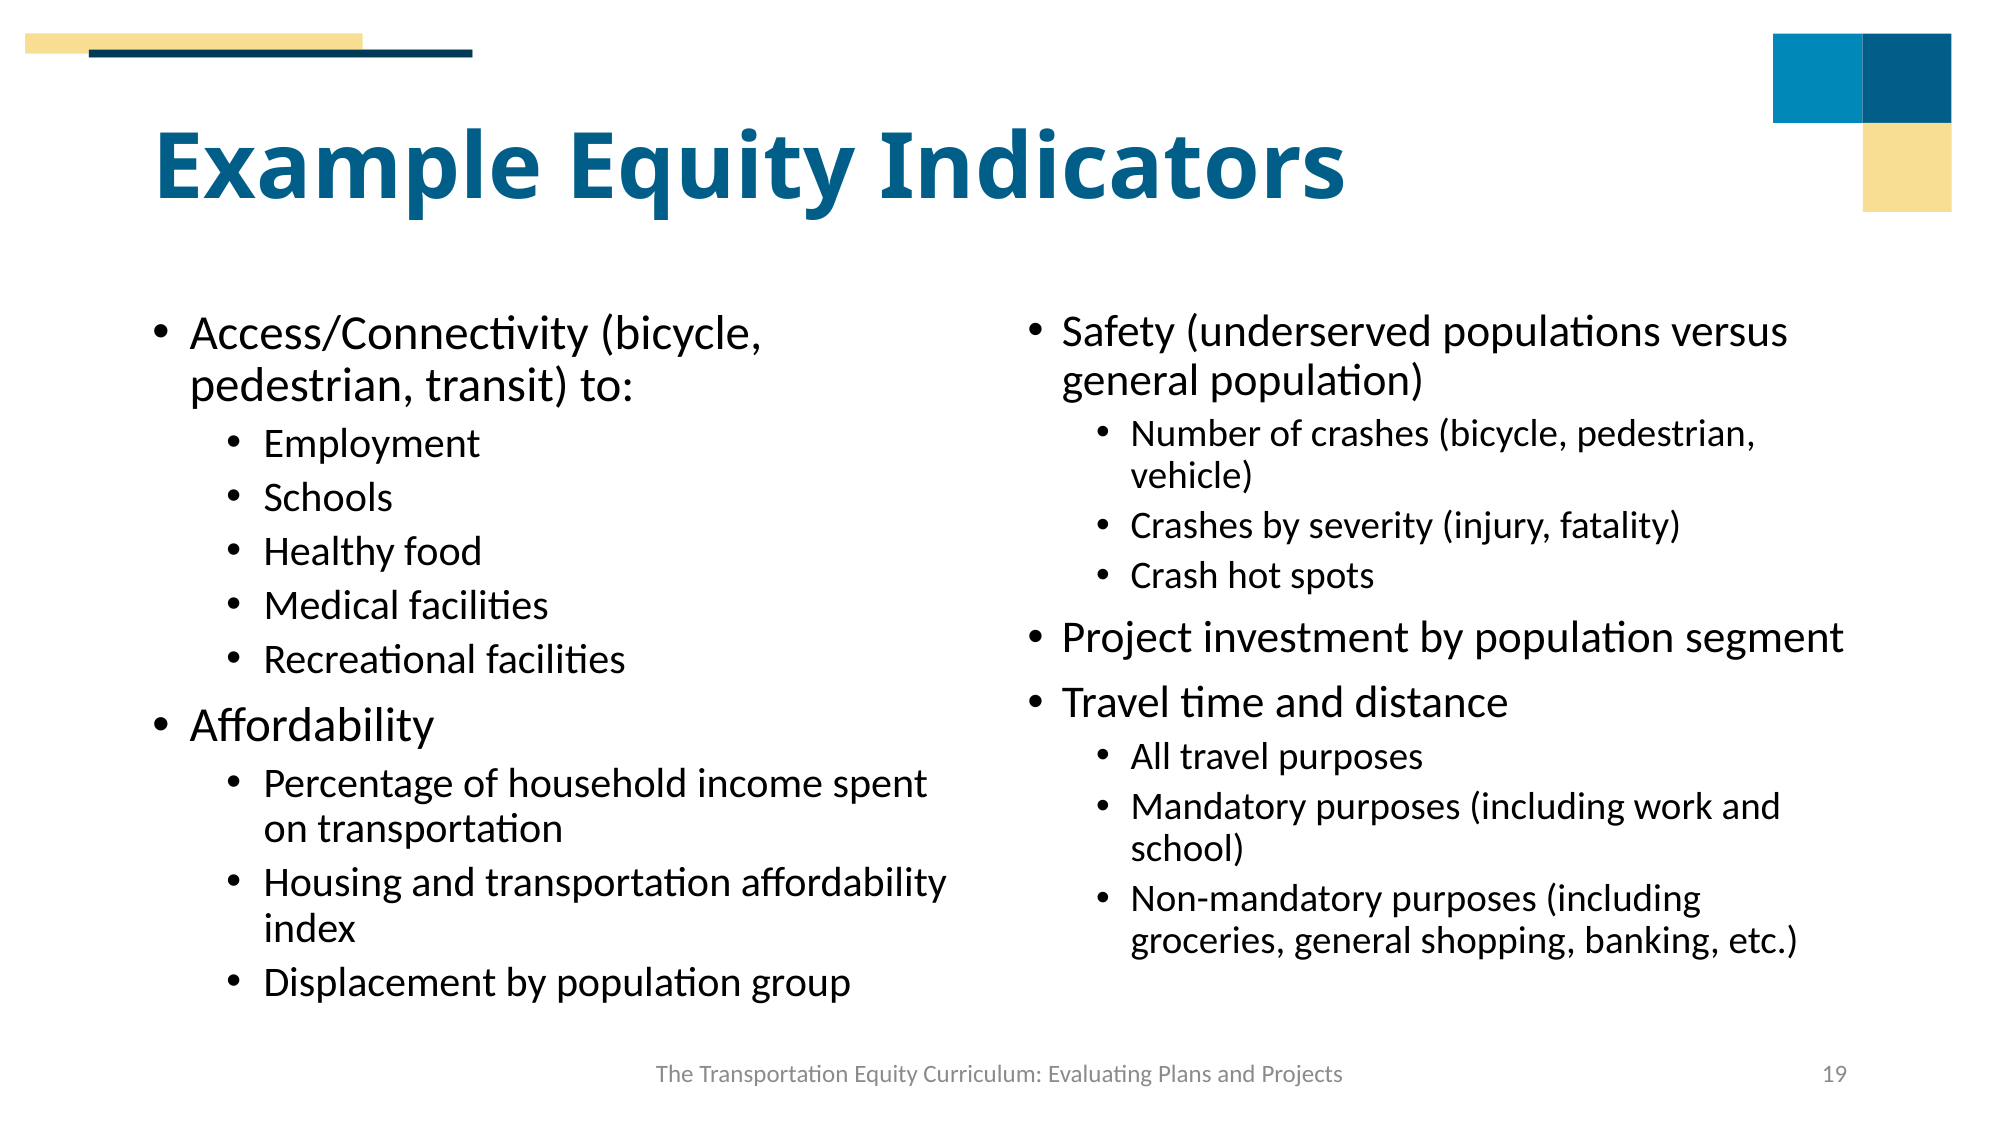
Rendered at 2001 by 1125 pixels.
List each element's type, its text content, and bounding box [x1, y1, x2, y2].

title Example Equity Indicators [137, 59, 1863, 278]
footer The Transportation Equity Curriculum: Evaluating Plans and Projects [638, 1042, 1362, 1103]
list Safety (underserved populations versus general population) Number of crashes (bicycle, pedestrian, vehicle) Crashes by severity (injury, fatality) Crash hot spots Project investment by population segment Travel time and distance All travel purposes Mandatory purposes (including work and school) Non-mandatory purposes (including groceries, general shopping, banking, etc.) [1012, 299, 1863, 1014]
list Access/Connectivity (bicycle, pedestrian, transit) to: Employment Schools Healthy food Medical facilities Recreational facilities Affordability Percentage of household income spent on transportation Housing and transportation affordability index Displacement by population group [137, 299, 988, 1014]
slide_number 19 [1412, 1042, 1863, 1103]
